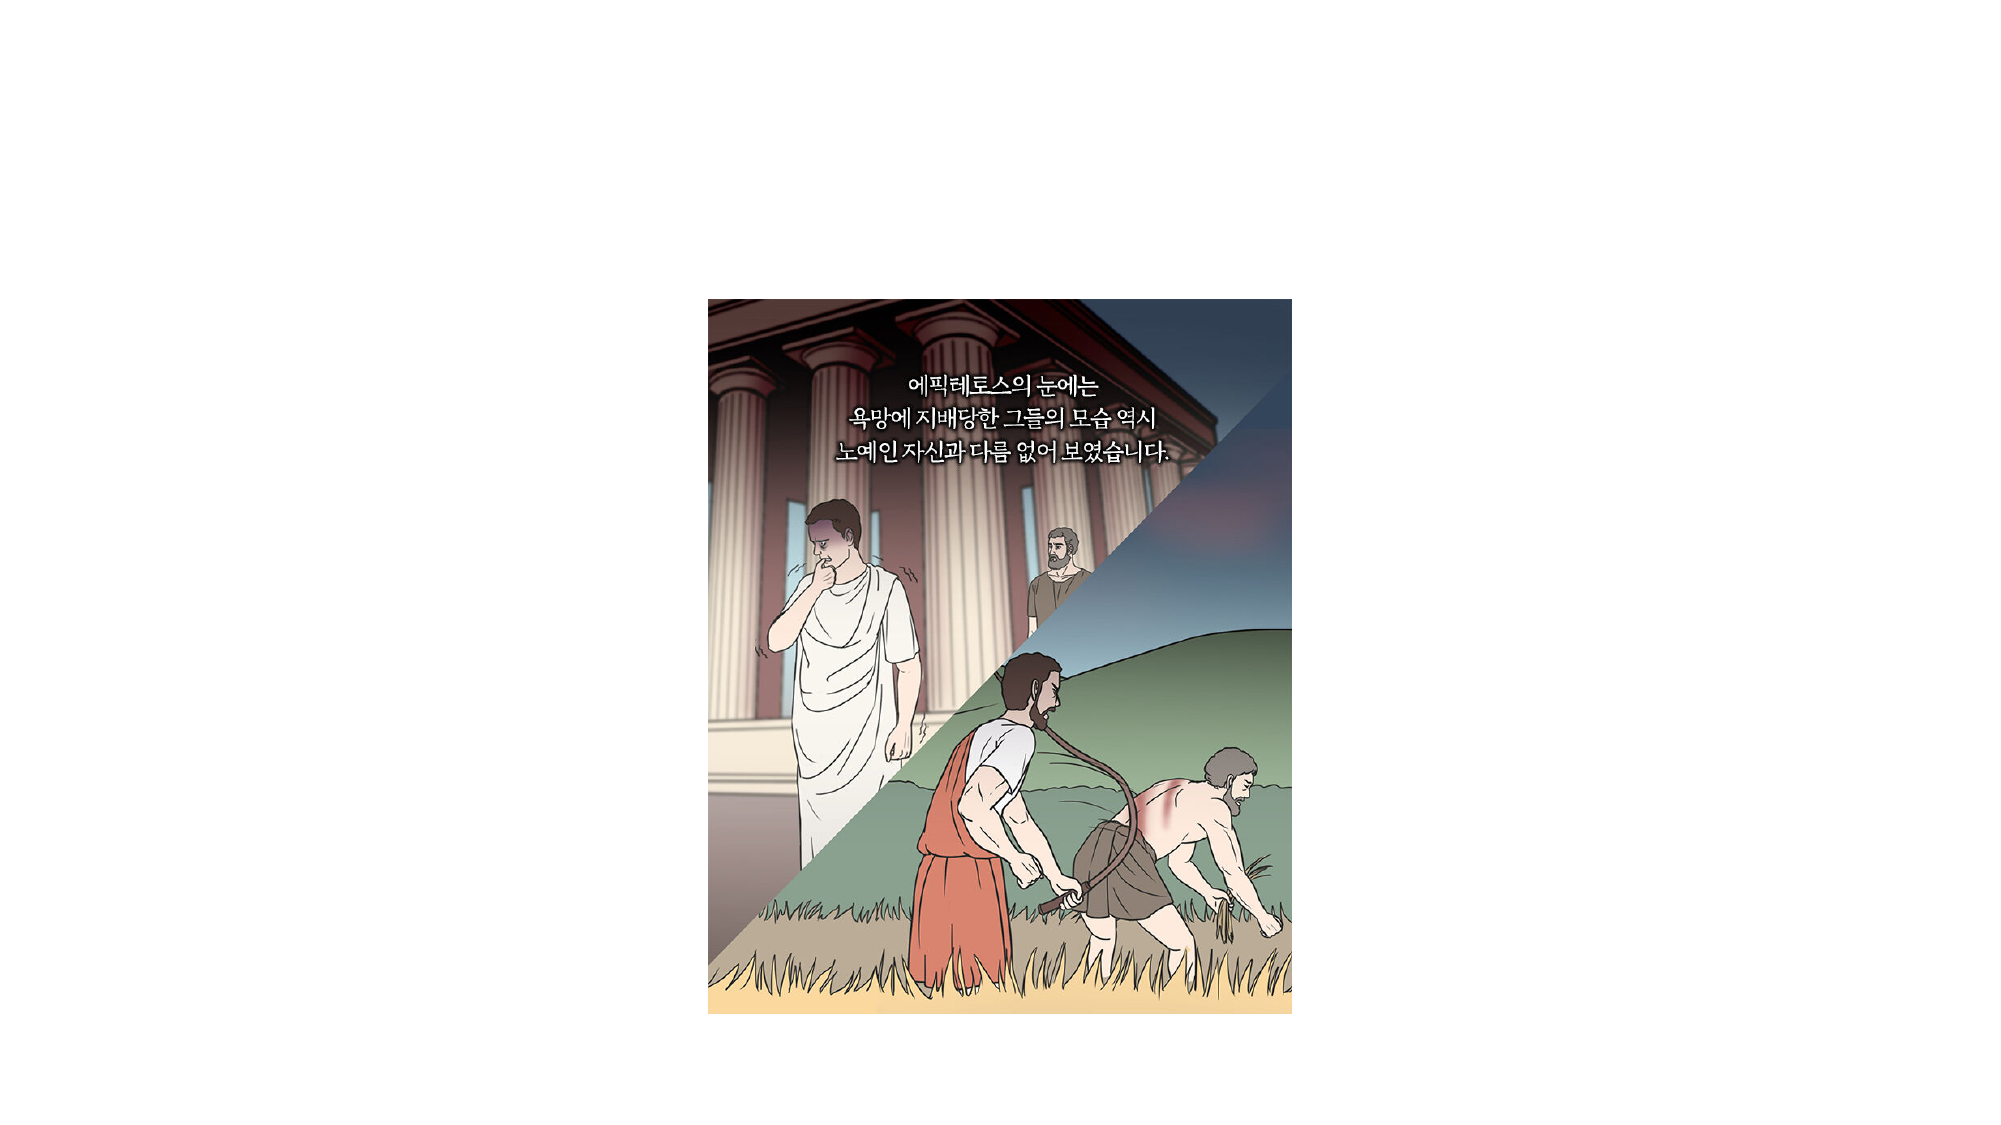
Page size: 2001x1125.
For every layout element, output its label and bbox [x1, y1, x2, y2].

list [707, 299, 1292, 1014]
